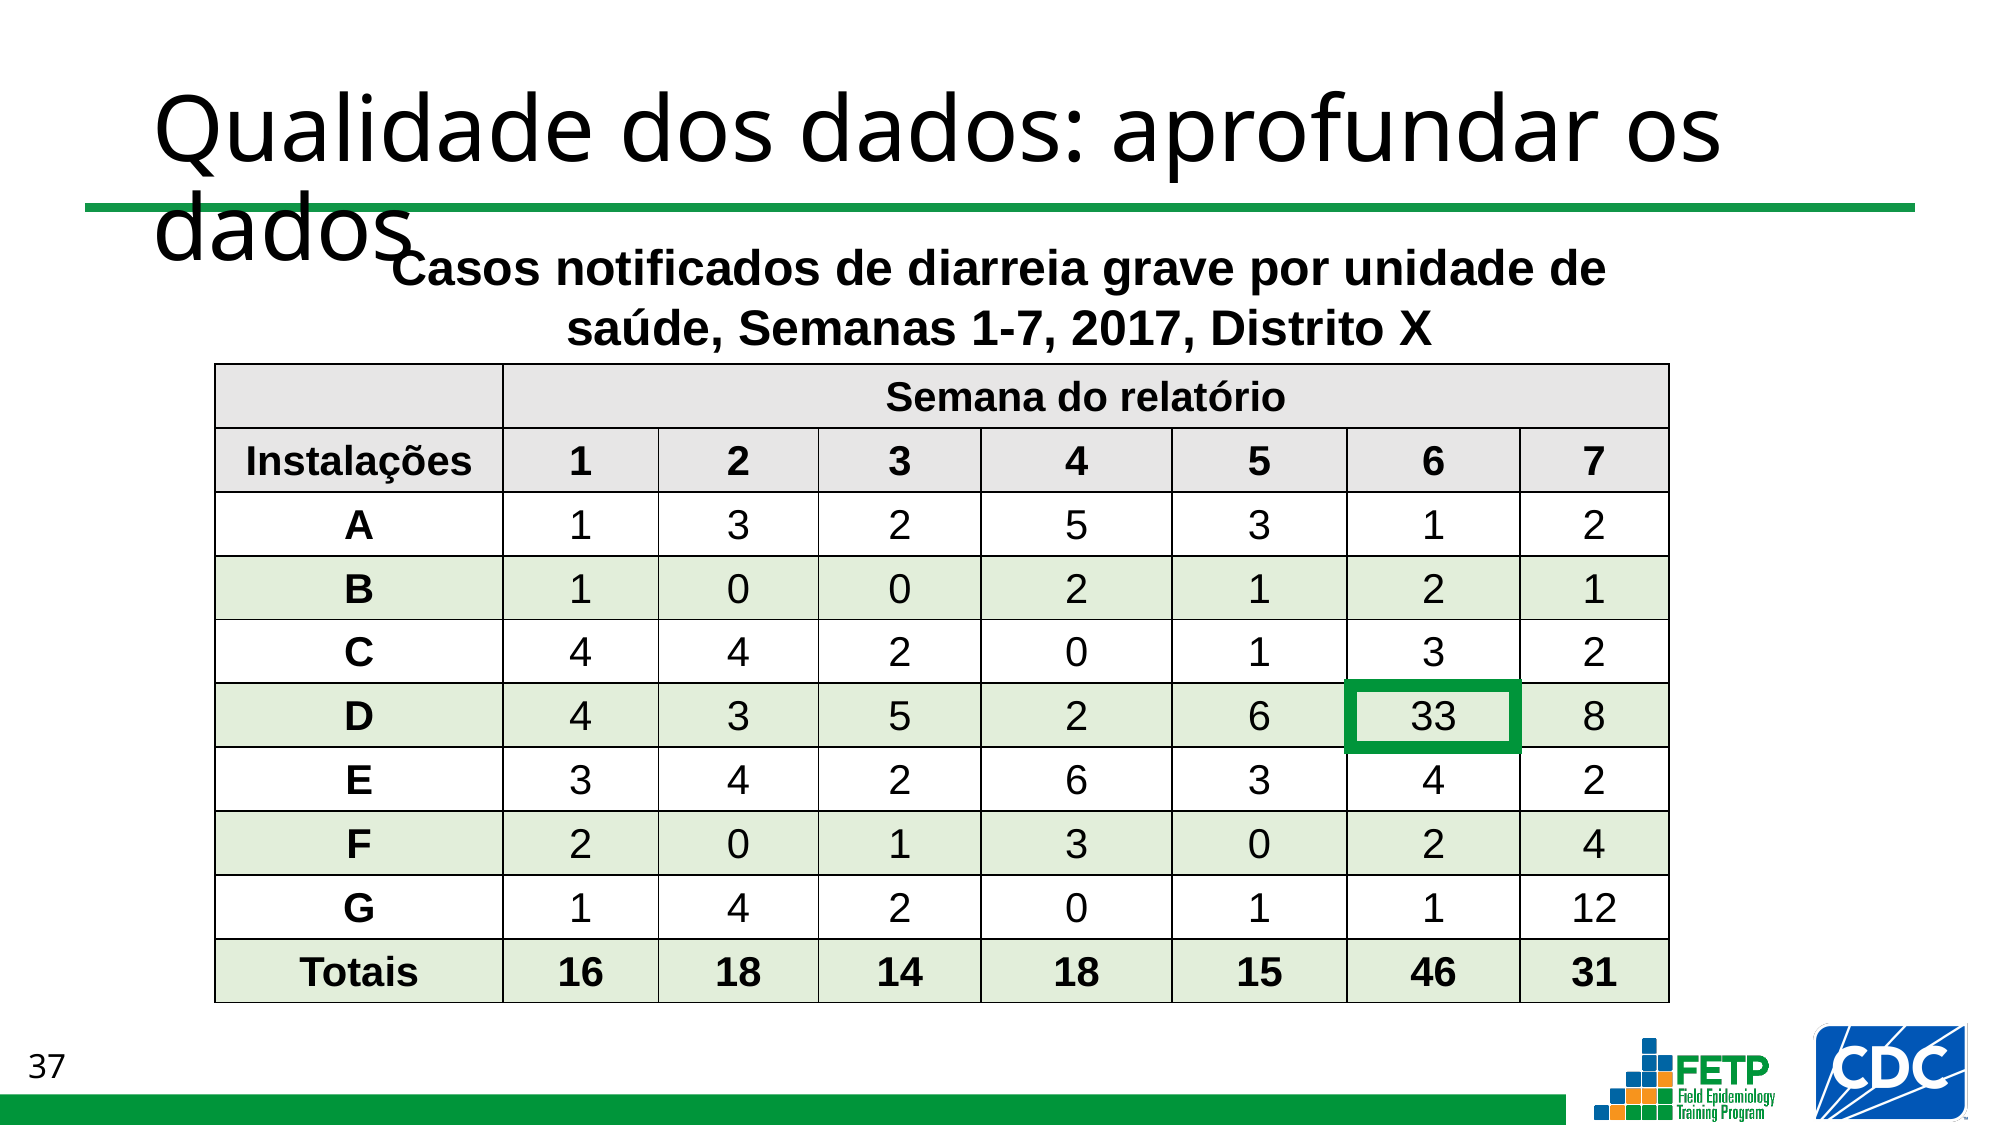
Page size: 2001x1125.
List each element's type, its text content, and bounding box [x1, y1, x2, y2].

table_cell 4 [1348, 748, 1519, 810]
table_cell 2 [819, 493, 980, 555]
table_cell 0 [659, 557, 818, 619]
table_cell 2 [982, 684, 1171, 746]
table_cell 3 [659, 684, 818, 746]
table_cell 1 [1173, 620, 1346, 682]
table_cell 3 [504, 748, 658, 810]
table_cell 4 [659, 620, 818, 682]
table_cell 4 [659, 748, 818, 810]
table_cell 4 [982, 429, 1171, 491]
table_cell 1 [504, 557, 658, 619]
table_cell 0 [982, 876, 1171, 938]
table_cell 18 [659, 940, 818, 1002]
table_cell 1 [1348, 876, 1519, 938]
table_cell F [216, 812, 502, 874]
table_cell 4 [504, 684, 658, 746]
table_cell 2 [1348, 557, 1519, 619]
table_cell 1 [504, 493, 658, 555]
table_cell 2 [1521, 493, 1668, 555]
table_cell 1 [1348, 493, 1519, 555]
table_cell C [216, 620, 502, 682]
table_cell 8 [1521, 684, 1668, 746]
table_cell 2 [659, 429, 818, 491]
table_cell B [216, 557, 502, 619]
table_cell 3 [819, 429, 980, 491]
picture [1813, 1023, 1968, 1122]
table_cell 2 [819, 876, 980, 938]
table_cell 1 [819, 812, 980, 874]
table_cell 6 [1348, 429, 1519, 491]
table_cell 4 [504, 620, 658, 682]
table_cell 7 [1521, 429, 1668, 491]
table_cell 31 [1521, 940, 1668, 1002]
table_cell 2 [982, 557, 1171, 619]
table_cell G [216, 876, 502, 938]
table_cell 2 [1521, 620, 1668, 682]
text_box Casos notificados de diarreia grave por unidade de saúde, Semanas 1-7, 2017, Distrito X [330, 227, 1669, 363]
table_cell 1 [1173, 557, 1346, 619]
table_cell 4 [659, 876, 818, 938]
table_cell 3 [1173, 748, 1346, 810]
table_cell 2 [819, 620, 980, 682]
title Qualidade dos dados: aprofundar os dados [137, 75, 1863, 207]
table_cell 3 [1348, 620, 1519, 682]
table_cell 2 [819, 748, 980, 810]
table_cell Instalações [216, 429, 502, 491]
table_cell 14 [819, 940, 980, 1002]
table_cell 16 [504, 940, 658, 1002]
table_cell 0 [819, 557, 980, 619]
table_cell 18 [982, 940, 1171, 1002]
table_cell 3 [659, 493, 818, 555]
table_cell 46 [1348, 940, 1519, 1002]
table_cell 2 [504, 812, 658, 874]
text_box [1350, 685, 1517, 749]
table_cell D [216, 684, 502, 746]
table_cell 12 [1521, 876, 1668, 938]
table_cell 6 [982, 748, 1171, 810]
table_cell 5 [982, 493, 1171, 555]
table_cell 0 [982, 620, 1171, 682]
table_cell Totais [216, 940, 502, 1002]
table_cell 3 [982, 812, 1171, 874]
table_cell A [216, 493, 502, 555]
table_cell 4 [1521, 812, 1668, 874]
table_cell 0 [659, 812, 818, 874]
table_cell 1 [504, 429, 658, 491]
table_cell 1 [1521, 557, 1668, 619]
table_cell 3 [1173, 493, 1346, 555]
table_cell E [216, 748, 502, 810]
table_cell 1 [504, 876, 658, 938]
table_cell 15 [1173, 940, 1346, 1002]
table_cell 5 [1173, 429, 1346, 491]
table_cell 1 [1173, 876, 1346, 938]
table_header [216, 365, 502, 427]
table_cell 2 [1348, 812, 1519, 874]
table_cell 0 [1173, 812, 1346, 874]
picture [1594, 1038, 1775, 1122]
table_cell 6 [1173, 684, 1346, 746]
table_cell 5 [819, 684, 980, 746]
table_header Semana do relatório [504, 365, 1668, 427]
table_cell 2 [1521, 748, 1668, 810]
